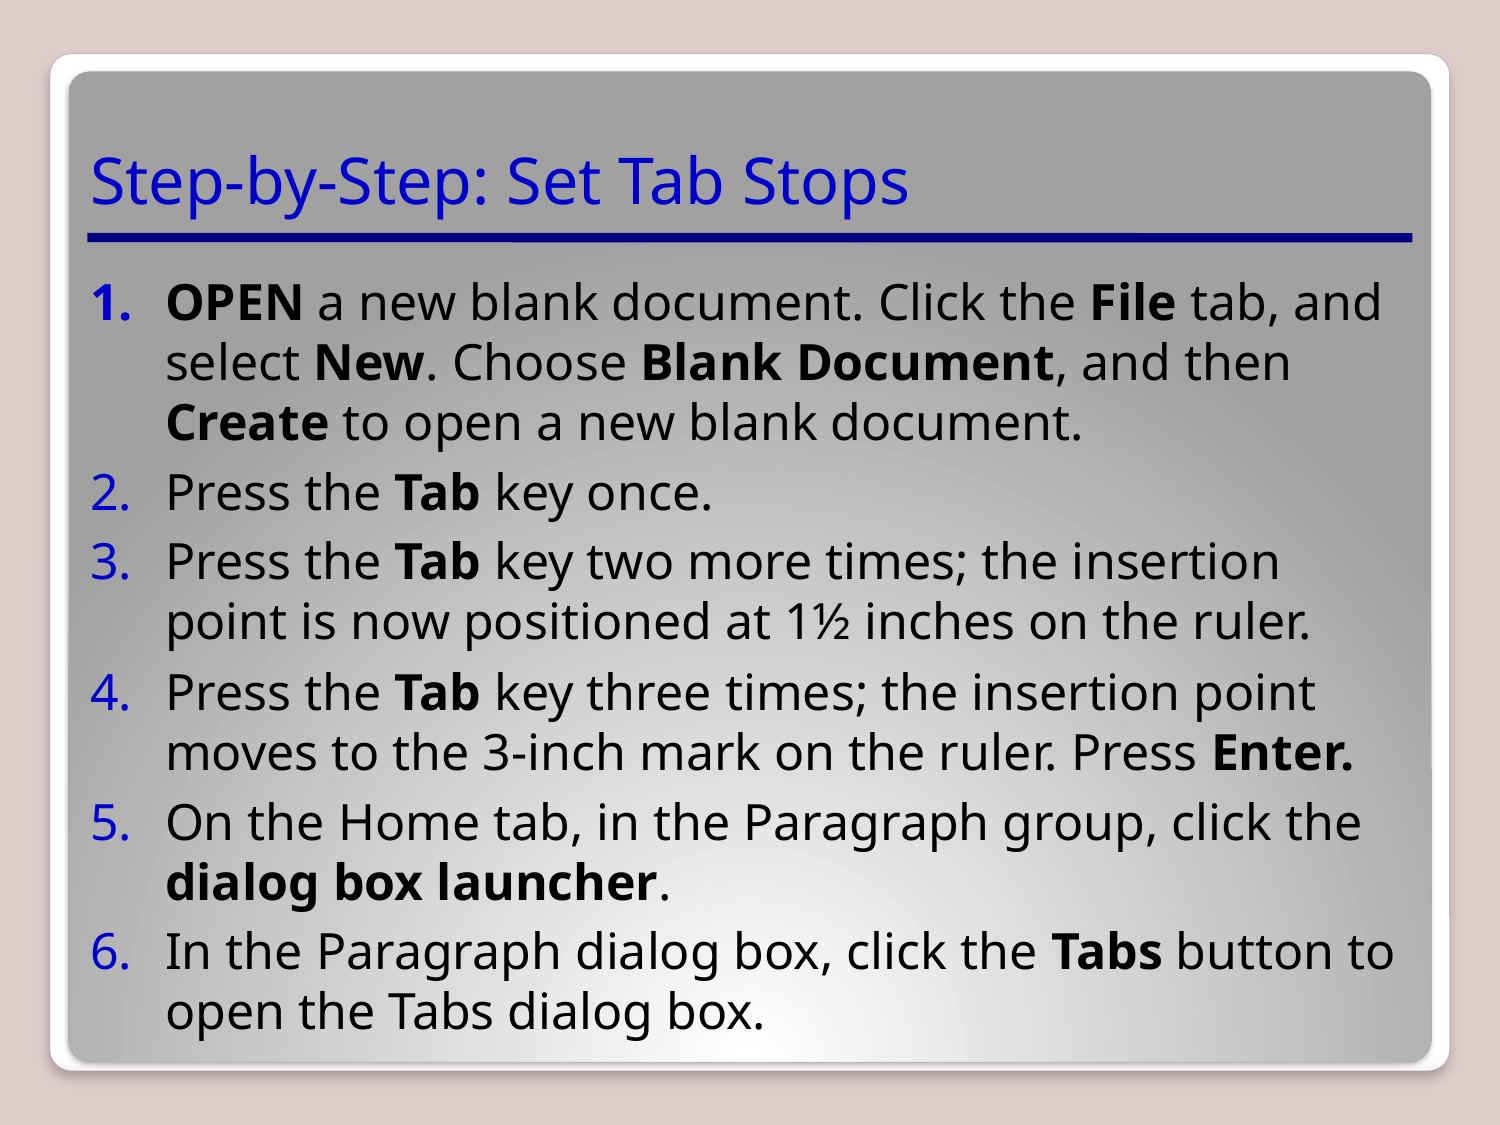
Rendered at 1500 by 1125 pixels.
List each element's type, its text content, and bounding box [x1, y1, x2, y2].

list OPEN a new blank document. Click the File tab, and select New. Choose Blank Document, and then Create to open a new blank document. Press the Tab key once. Press the Tab key two more times; the insertion point is now positioned at 1½ inches on the ruler. Press the Tab key three times; the insertion point moves to the 3-inch mark on the ruler. Press Enter. On the Home tab, in the Paragraph group, click the dialog box launcher. In the Paragraph dialog box, click the Tabs button to open the Tabs dialog box. [75, 262, 1425, 1063]
title Step-by-Step: Set Tab Stops [74, 74, 1426, 226]
